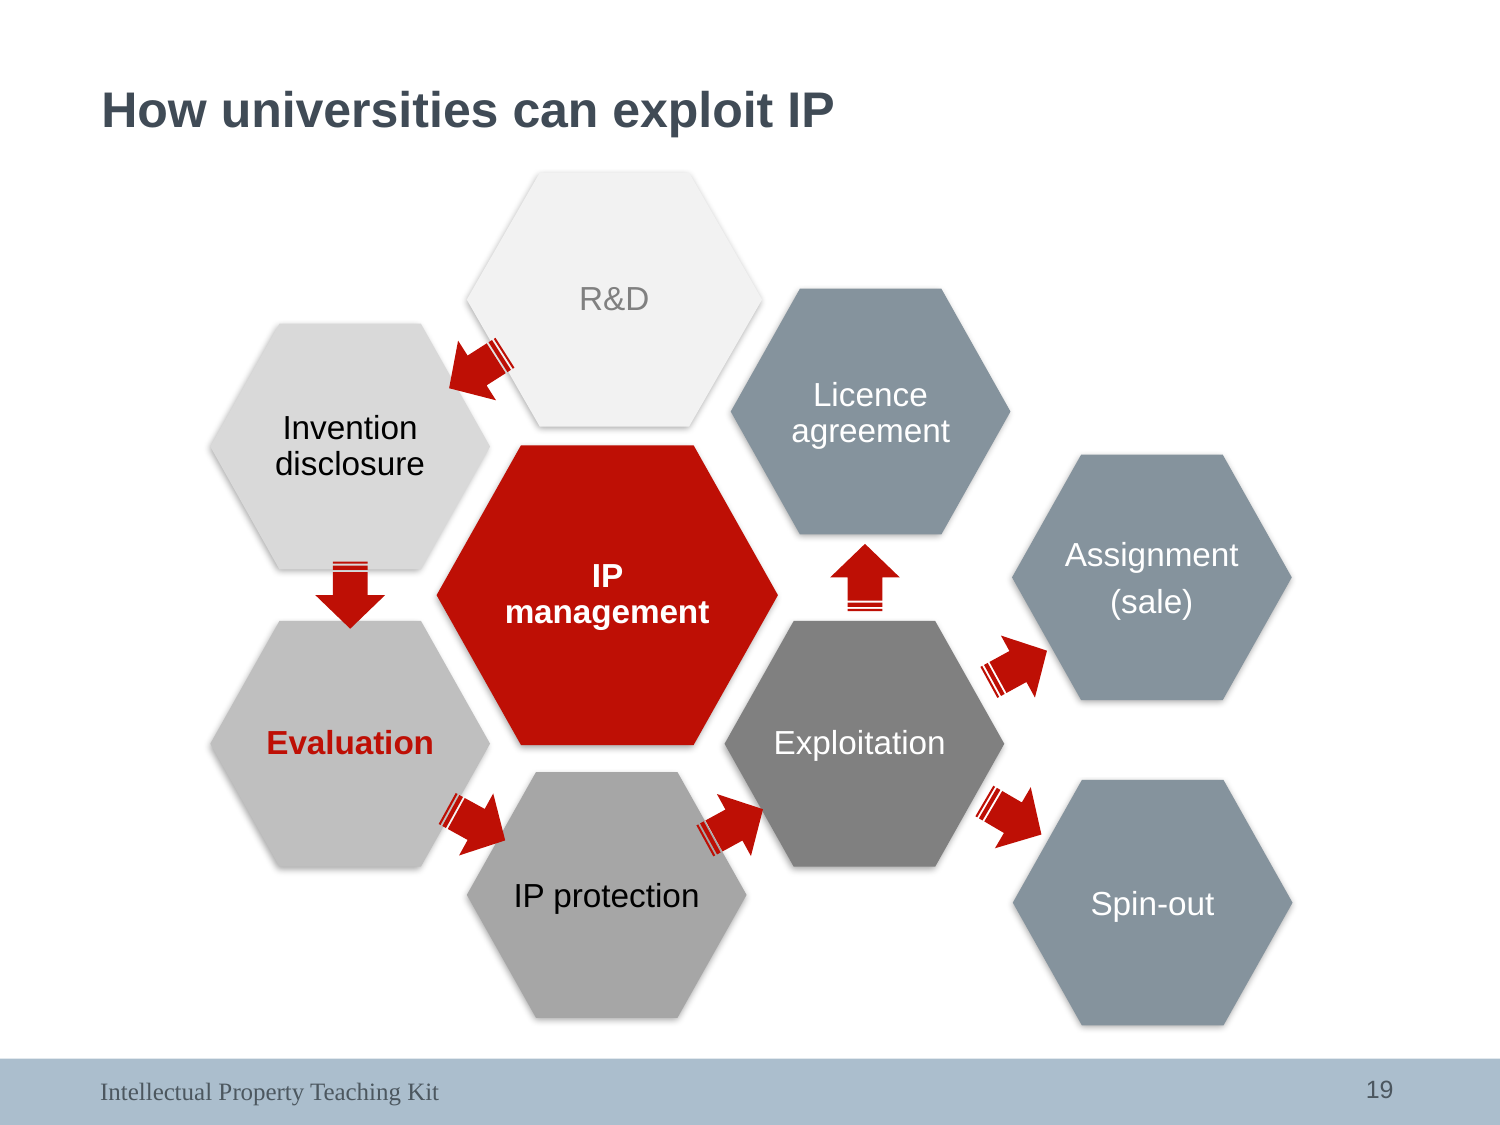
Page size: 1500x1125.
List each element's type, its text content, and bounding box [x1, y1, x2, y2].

title How universities can exploit IP [101, 77, 1402, 232]
text_box 19 [1269, 1070, 1394, 1106]
footer Intellectual Property Teaching Kit [100, 1074, 1306, 1125]
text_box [210, 172, 1293, 1026]
